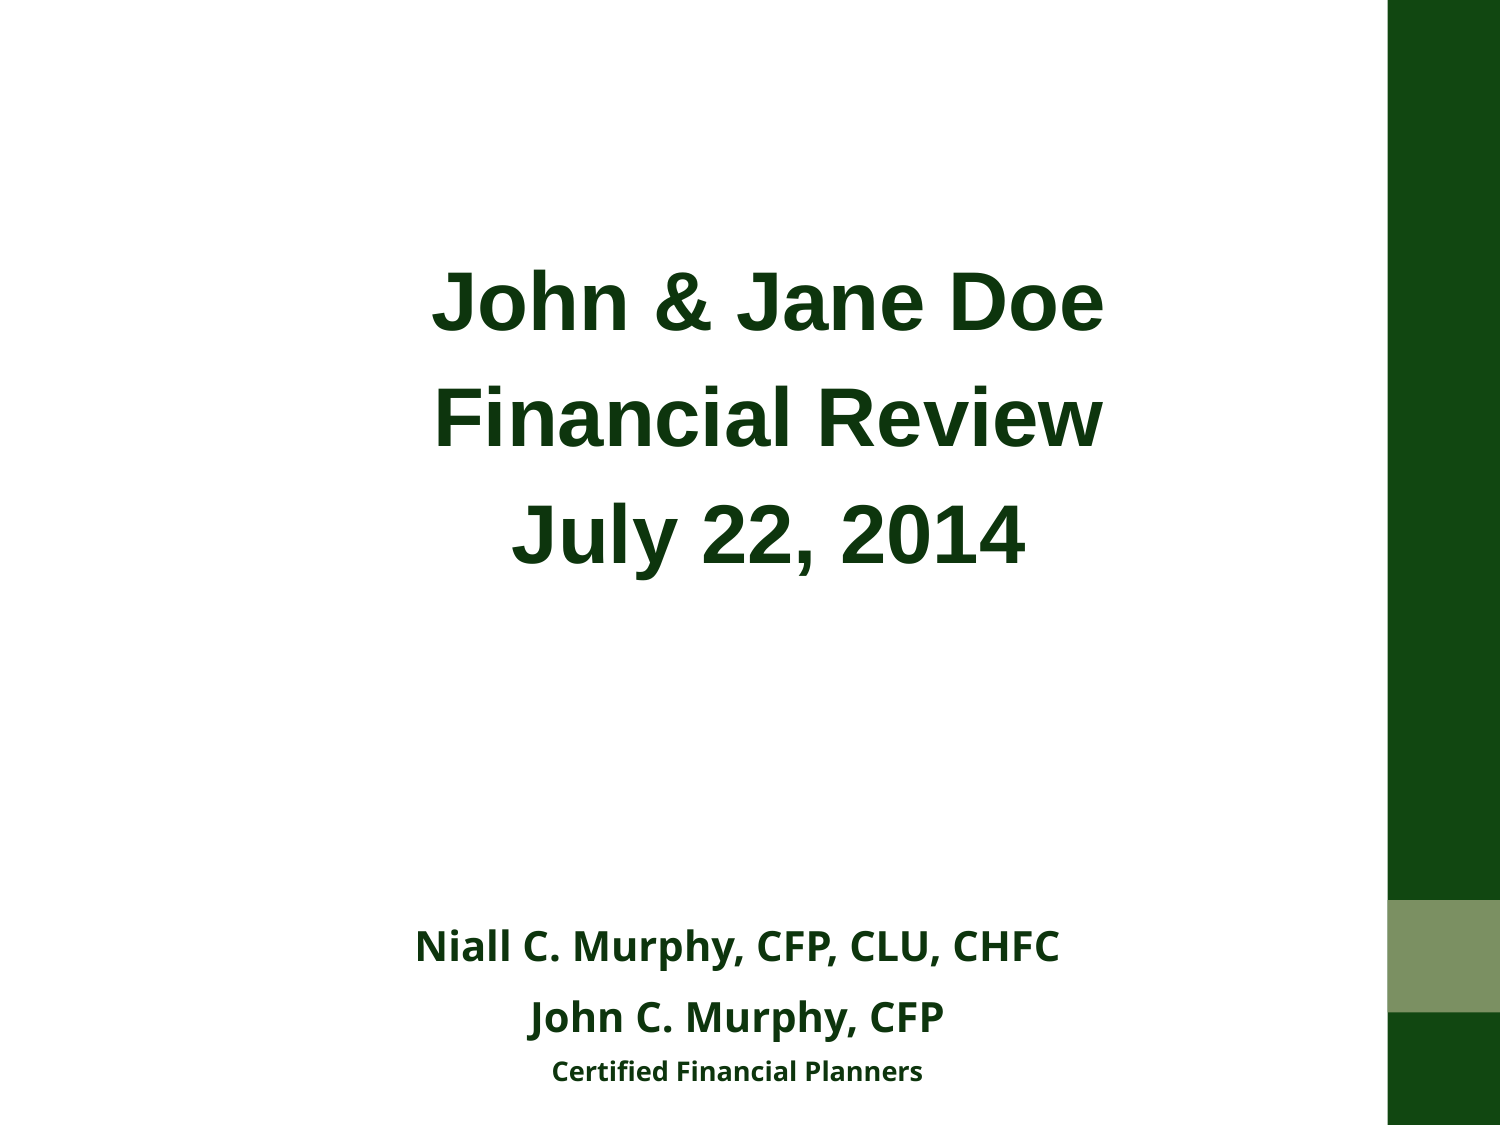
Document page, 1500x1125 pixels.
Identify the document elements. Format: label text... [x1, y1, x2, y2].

text_box Niall C. Murphy, CFP, CLU, CHFC John C. Murphy, CFP Certified Financial Planners [112, 912, 1363, 1095]
text_box John & Jane Doe Financial Review July 22, 2014 [225, 499, 1313, 588]
